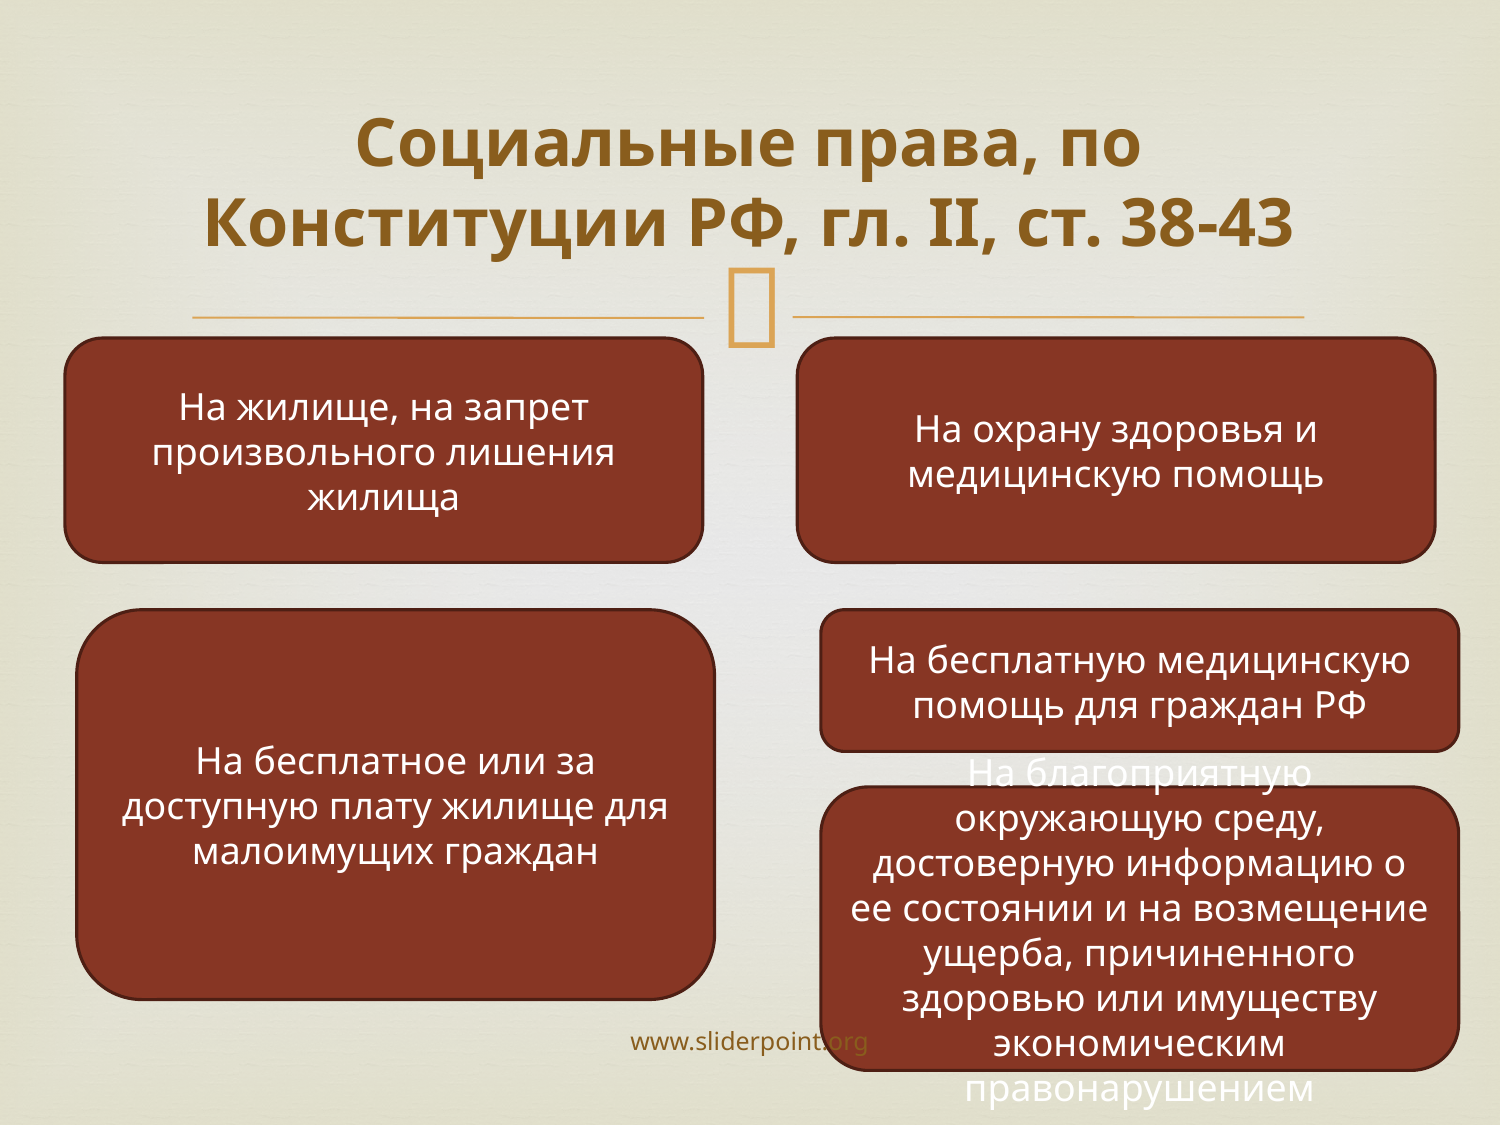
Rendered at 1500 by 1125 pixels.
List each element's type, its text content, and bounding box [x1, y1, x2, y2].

footer www.sliderpoint.org [512, 1010, 988, 1071]
text_box На бесплатное или за доступную плату жилище для малоимущих граждан [75, 608, 717, 1002]
text_box На жилище, на запрет произвольного лишения жилища [63, 336, 705, 565]
title Социальные права, по Конституции РФ, гл. II, ст. 38-43 [112, 93, 1386, 267]
text_box На благоприятную окружающую среду, достоверную информацию о ее состоянии и на возмещение ущерба, причиненного здоровью или имуществу экономическим правонарушением [819, 785, 1461, 1072]
text_box На охрану здоровья и медицинскую помощь [795, 336, 1437, 565]
text_box На бесплатную медицинскую помощь для граждан РФ [819, 608, 1461, 753]
